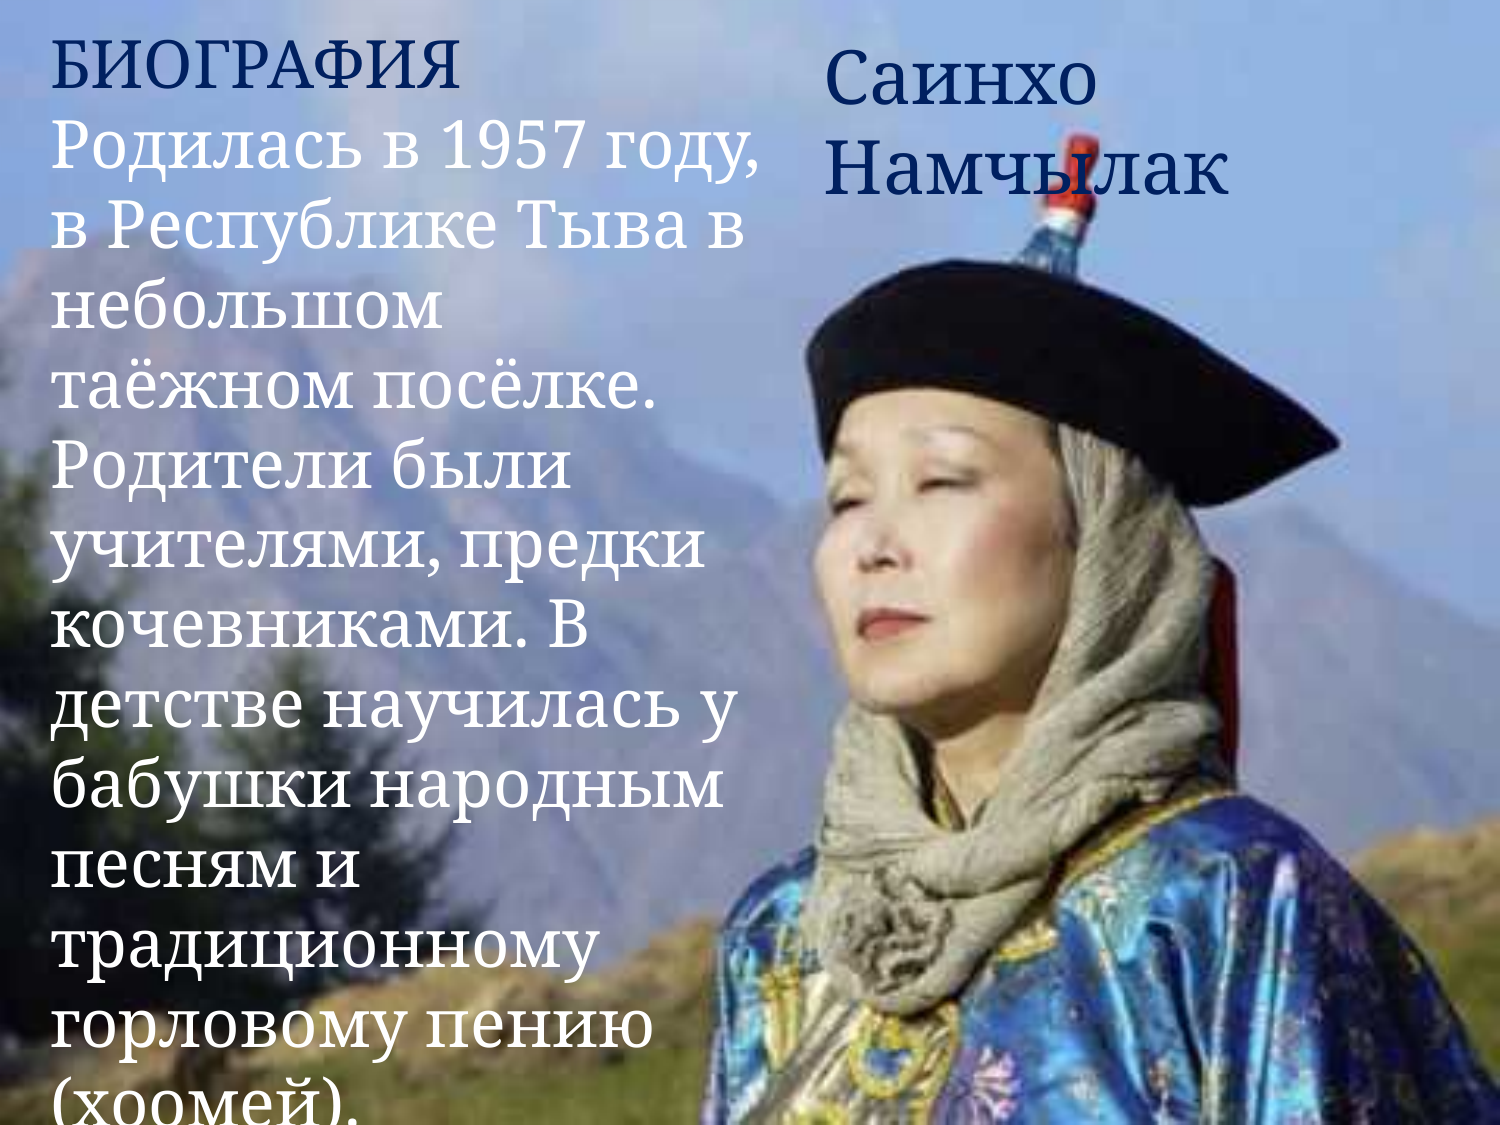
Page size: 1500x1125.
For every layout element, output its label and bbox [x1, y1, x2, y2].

list [0, 0, 1500, 1125]
